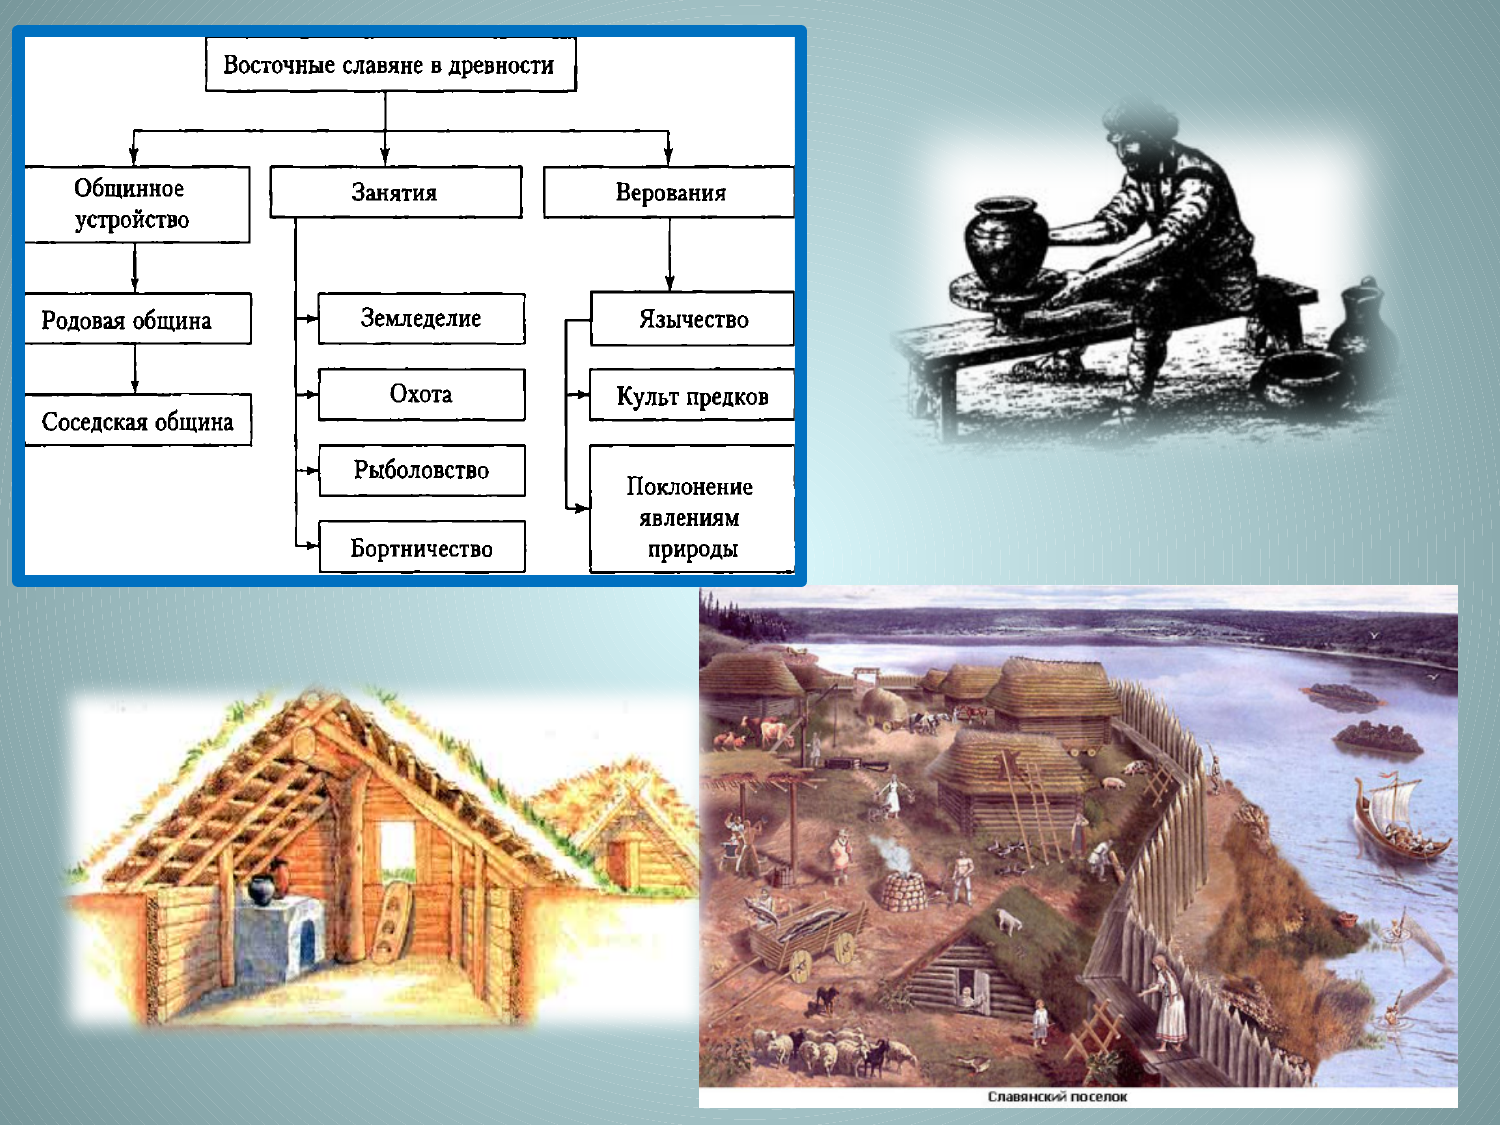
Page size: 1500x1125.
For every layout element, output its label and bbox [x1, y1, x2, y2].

picture [874, 87, 1415, 471]
picture [24, 37, 795, 576]
picture [49, 585, 1458, 1108]
